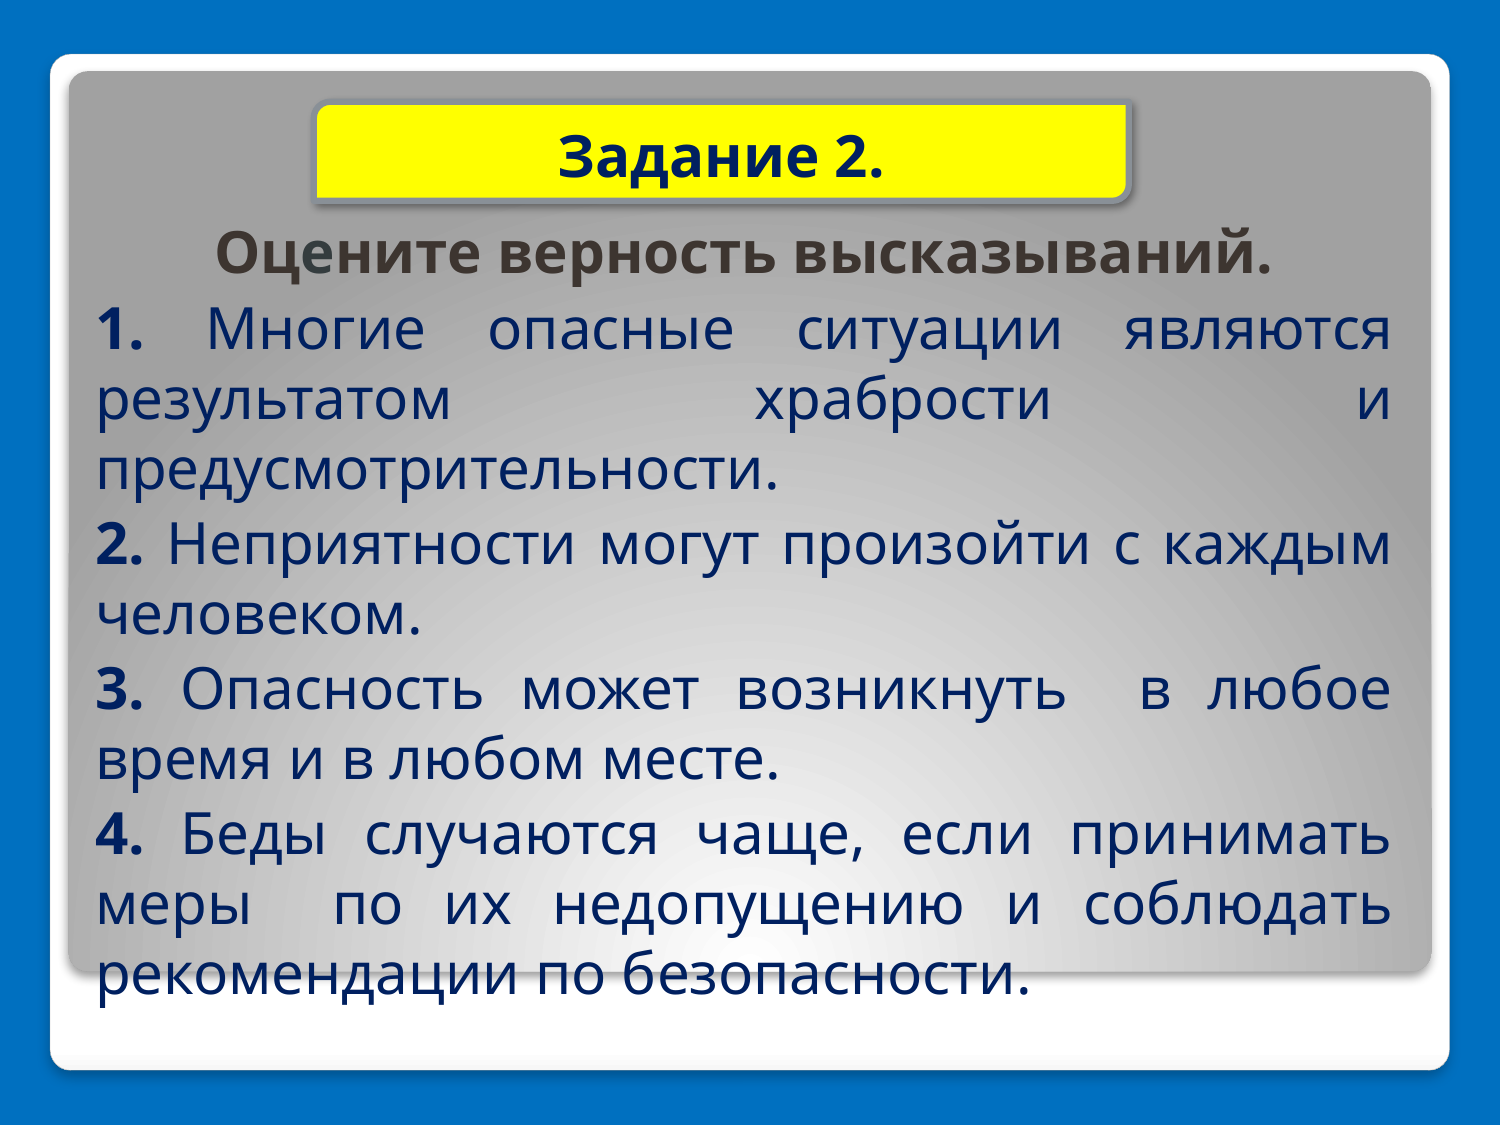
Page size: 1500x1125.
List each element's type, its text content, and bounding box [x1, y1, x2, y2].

list Оцените верность высказываний. 1. Многие опасные ситуации являются результатом храбрости и предусмотрительности. 2. Неприятности могут произойти с каждым человеком. 3. Опасность может возникнуть в любое время и в любом месте. 4. Беды случаются чаще, если принимать меры по их недопущению и соблюдать рекомендации по безопасности. [64, 125, 1408, 1043]
text_box Задание 2. [313, 101, 1129, 201]
title [83, 1023, 1429, 1125]
